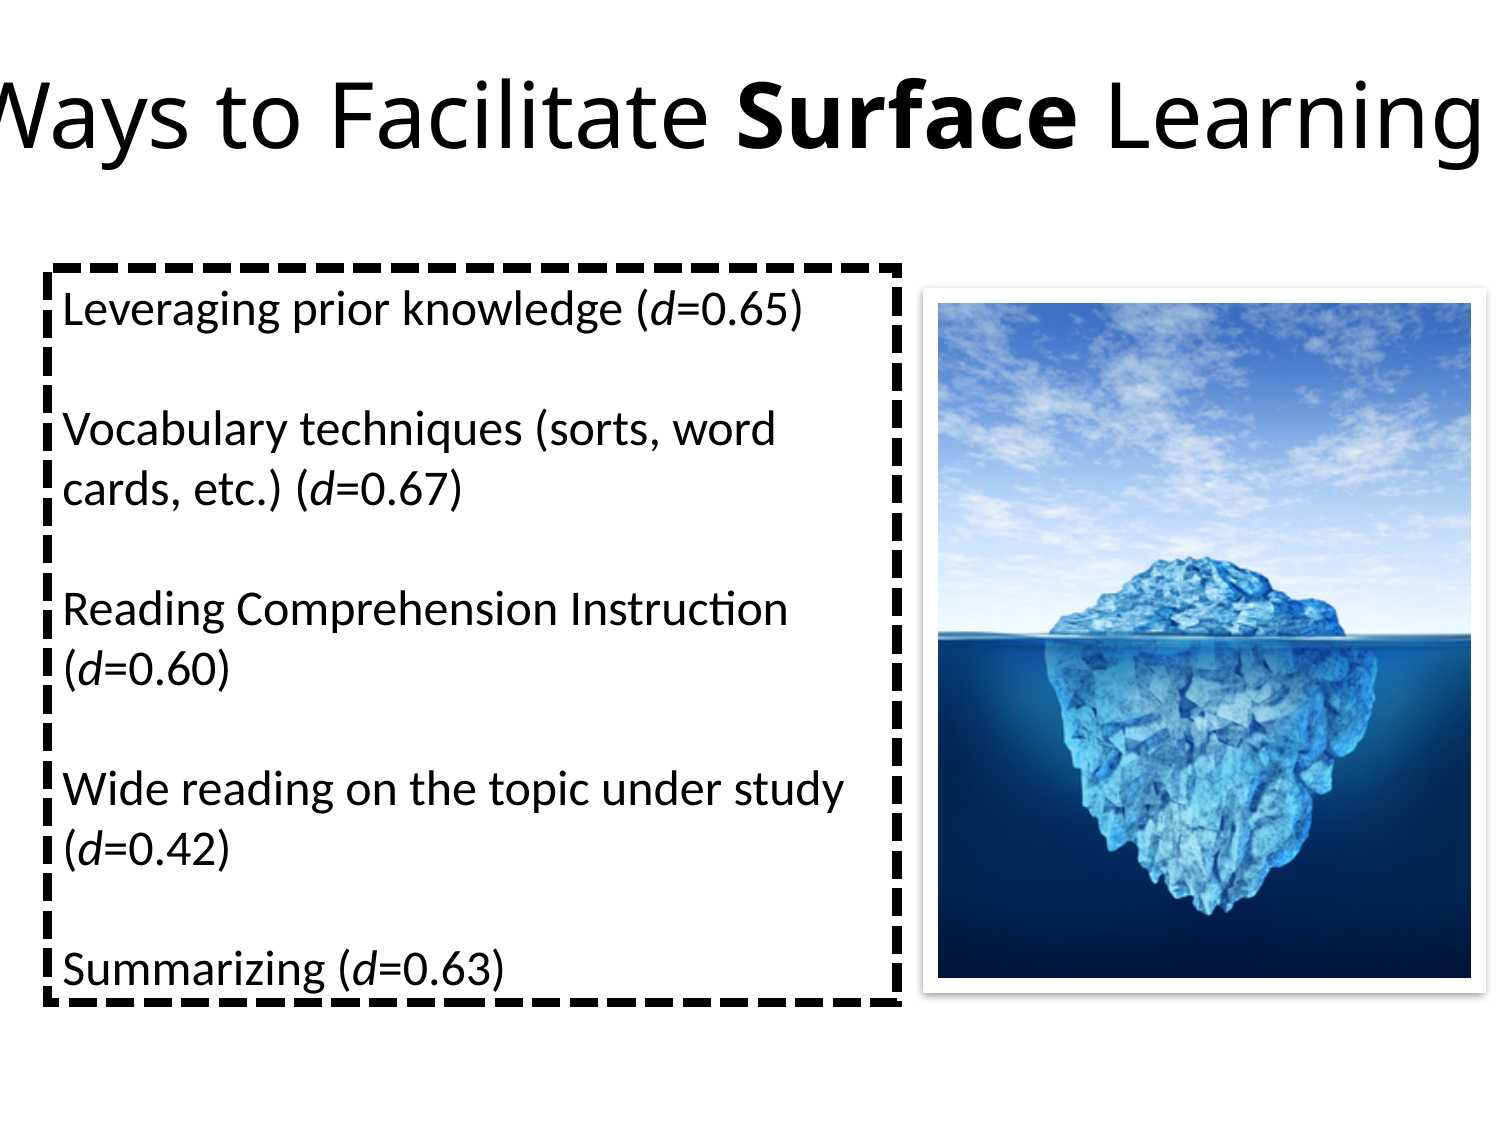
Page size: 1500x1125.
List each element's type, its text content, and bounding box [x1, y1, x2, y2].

text_box Leveraging prior knowledge (d=0.65) Vocabulary techniques (sorts, word cards, etc.) (d=0.67) Reading Comprehension Instruction (d=0.60) Wide reading on the topic under study (d=0.42) Summarizing (d=0.63) [47, 267, 897, 1003]
picture [937, 302, 1472, 979]
text_box Ways to Facilitate Surface Learning [0, 49, 1500, 175]
